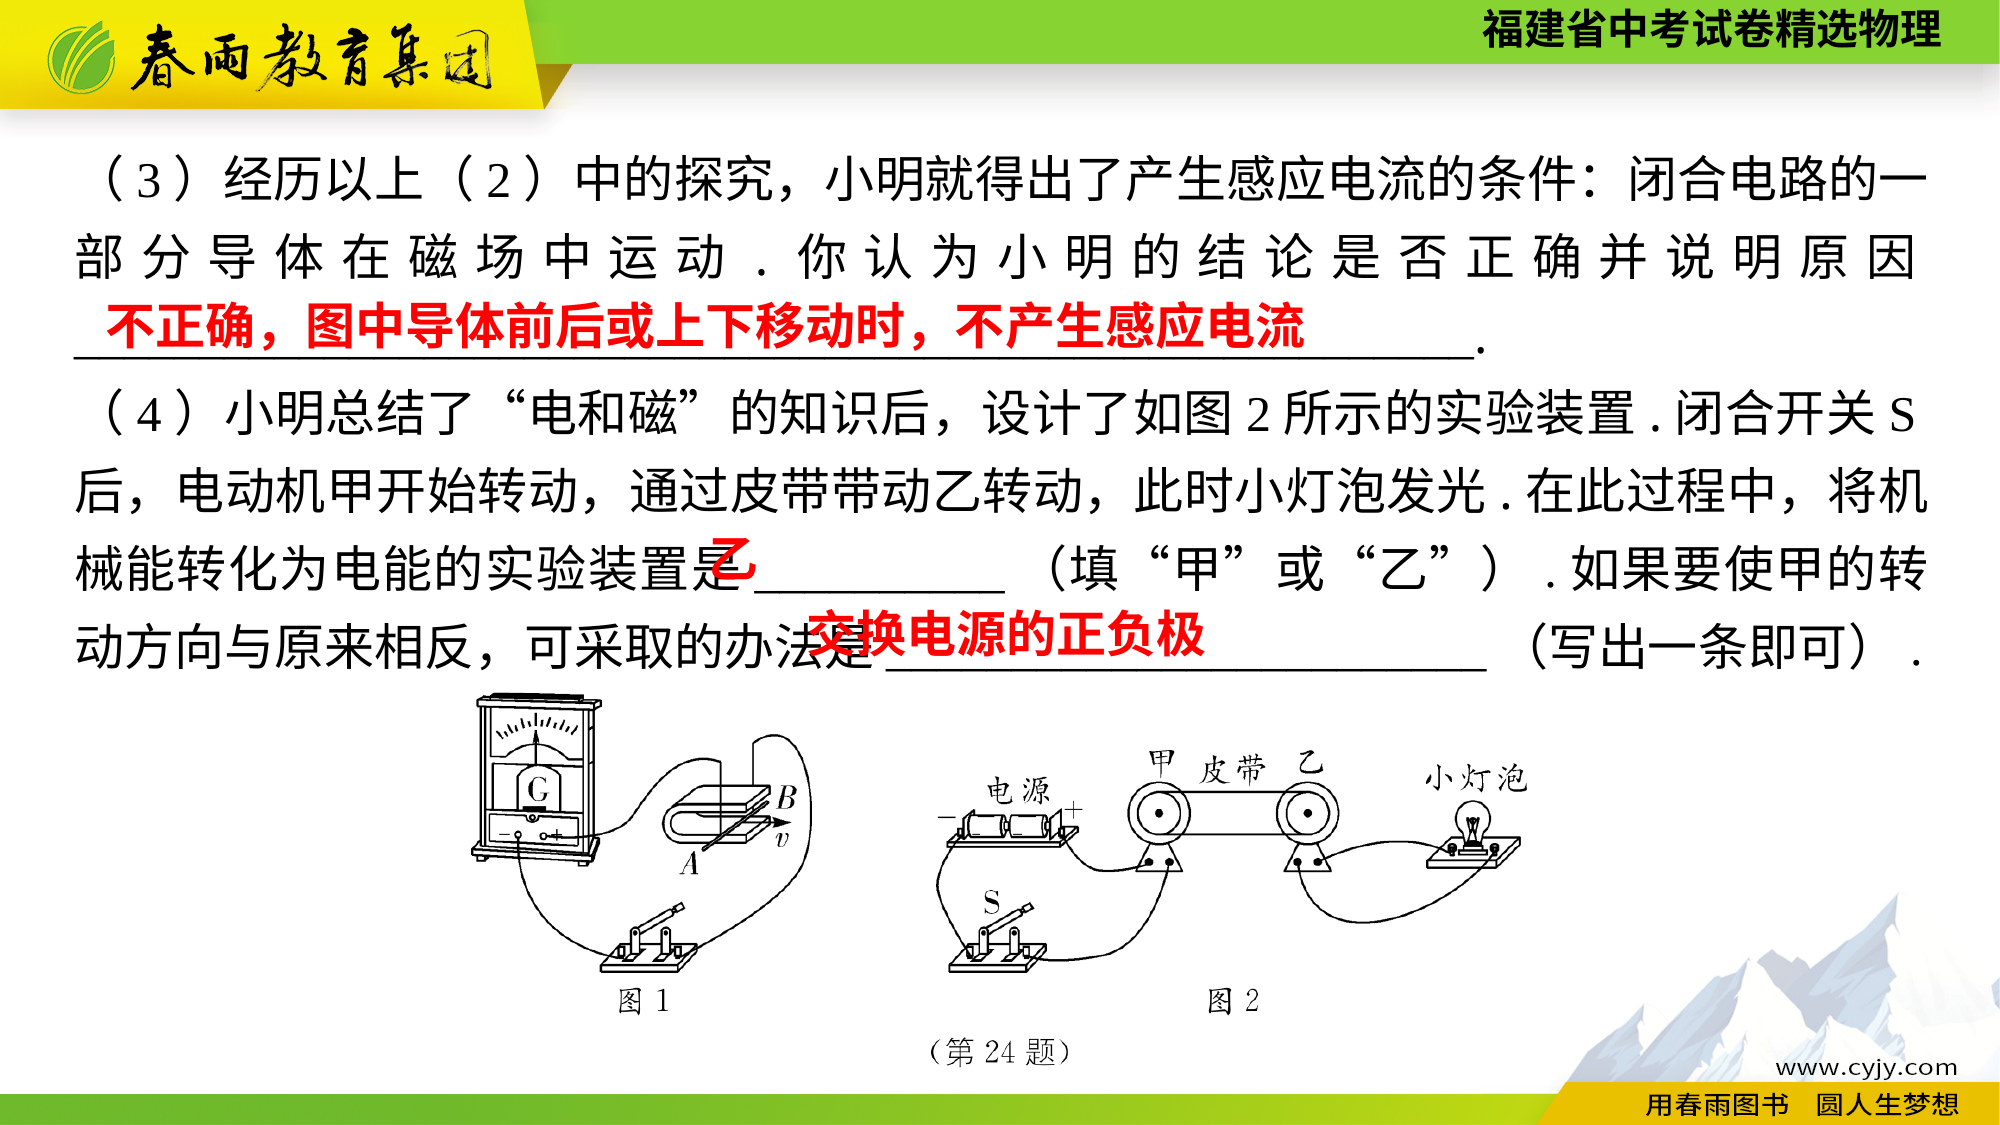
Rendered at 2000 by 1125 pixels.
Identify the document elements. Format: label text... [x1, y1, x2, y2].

picture [0, 0, 2000, 1125]
list （3）经历以上（2）中的探究，小明就得出了产生感应电流的条件：闭合电路的一部分导体在磁场中运动.你认为小明的结论是否正确并说明原因________________________________________________________. （4）小明总结了“电和磁”的知识后，设计了如图2所示的实验装置.闭合开关S后，电动机甲开始转动，通过皮带带动乙转动，此时小灯泡发光.在此过程中，将机械能转化为电能的实验装置是__________（填“甲”或“乙”）.如果要使甲的转动方向与原来相反，可采取的办法是________________________（写出一条即可）. [59, 122, 1944, 681]
text_box 交换电源的正负极 [741, 595, 1272, 671]
text_box 不正确，图中导体前后或上下移动时，不产生感应电流 [90, 286, 1382, 362]
text_box 乙 [693, 519, 824, 595]
